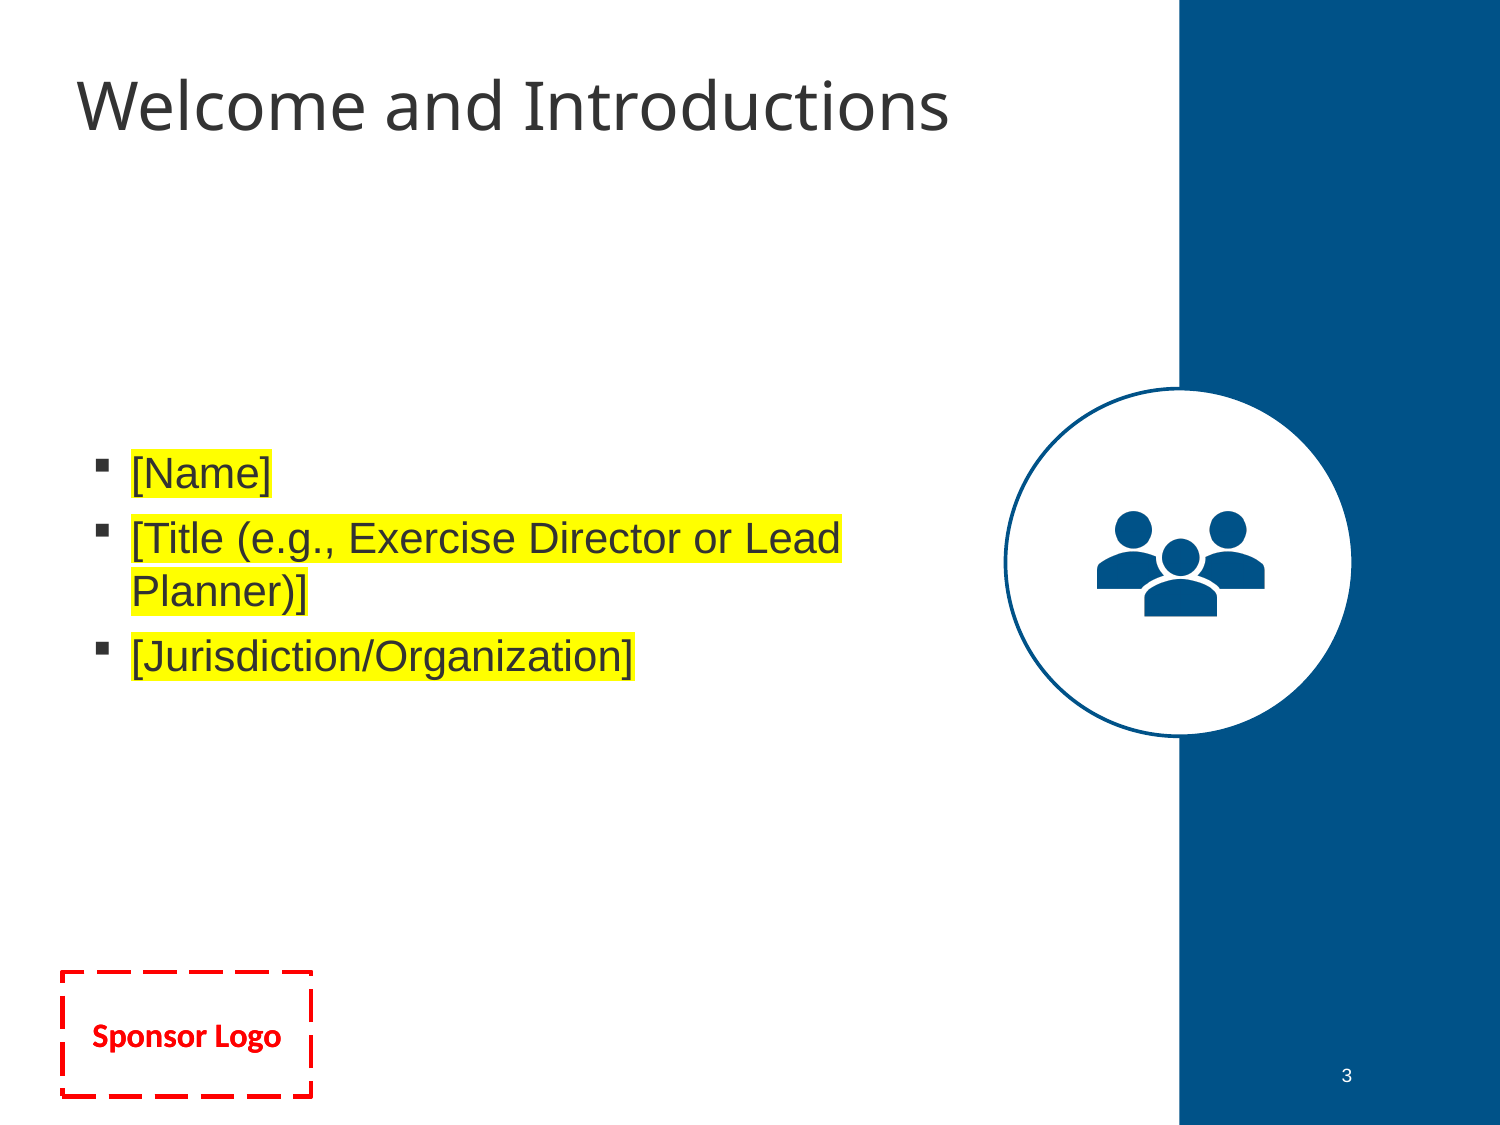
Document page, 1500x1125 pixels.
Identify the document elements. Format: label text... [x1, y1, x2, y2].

text_box [1003, 386, 1356, 739]
slide_number 3 [1242, 1052, 1368, 1098]
title Welcome and Introductions [61, 21, 981, 186]
text_box [1177, 0, 1500, 1125]
picture [1086, 469, 1275, 658]
list [Name] [Title (e.g., Exercise Director or Lead Planner)] [Jurisdiction/Organization] [77, 228, 1008, 897]
